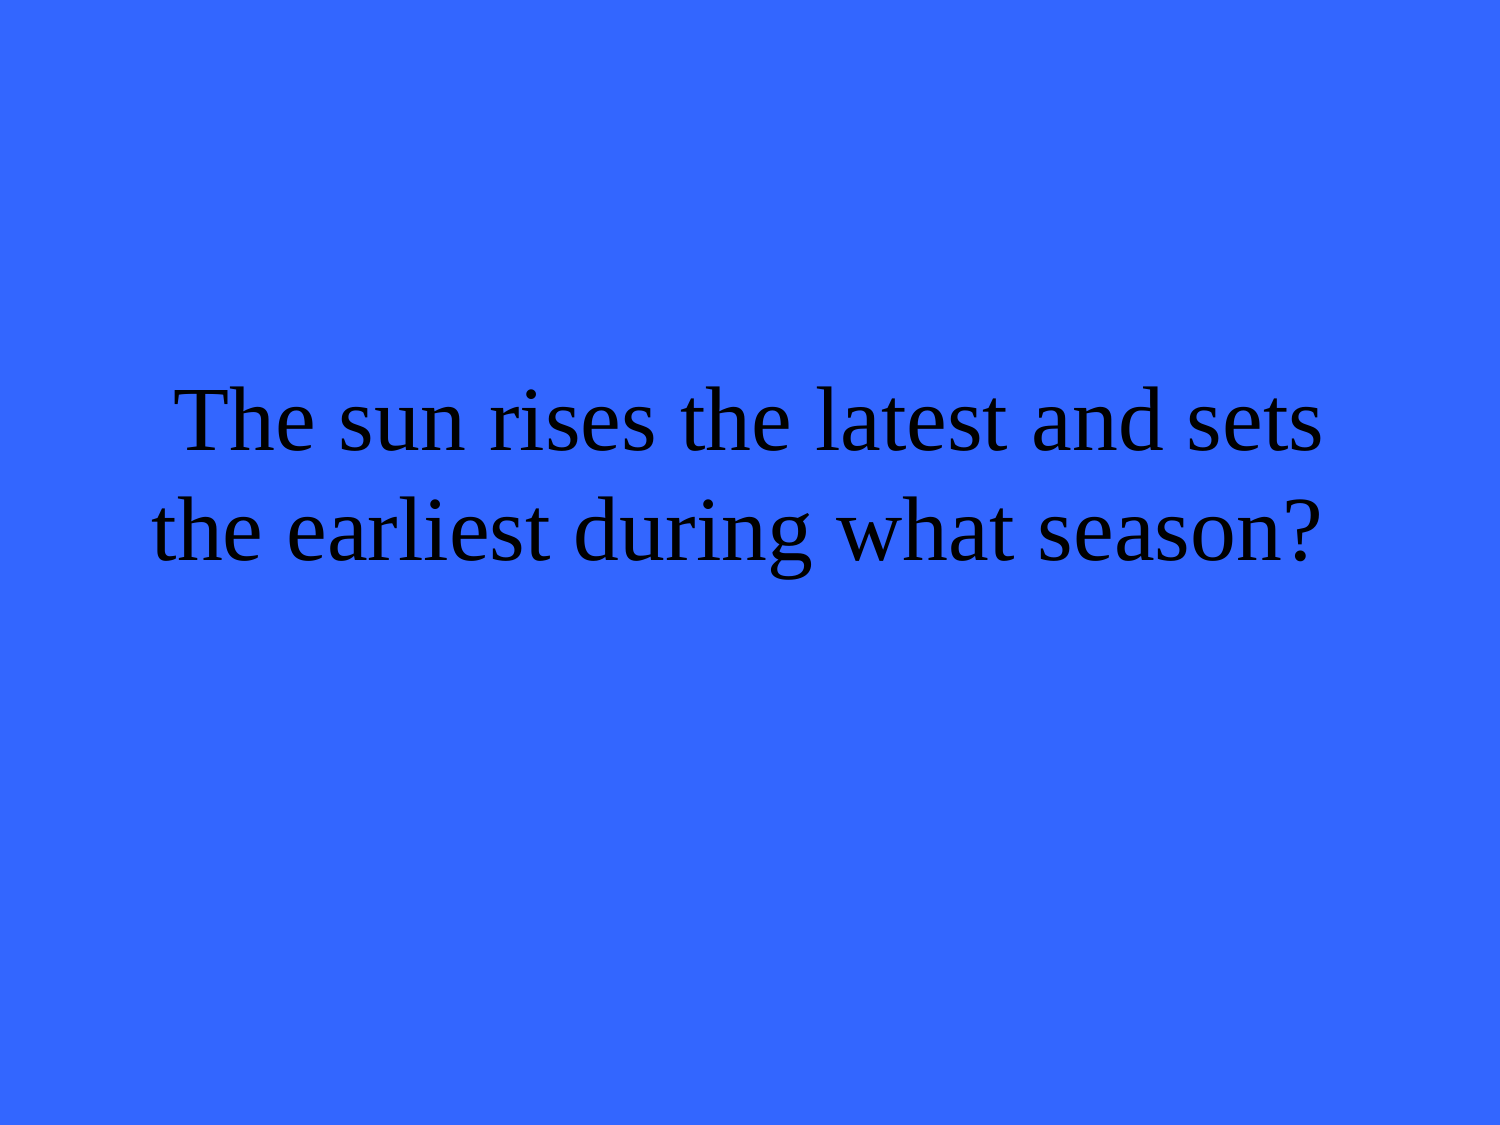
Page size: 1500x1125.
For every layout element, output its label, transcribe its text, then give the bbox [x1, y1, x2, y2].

title The sun rises the latest and sets the earliest during what season? [112, 374, 1388, 563]
